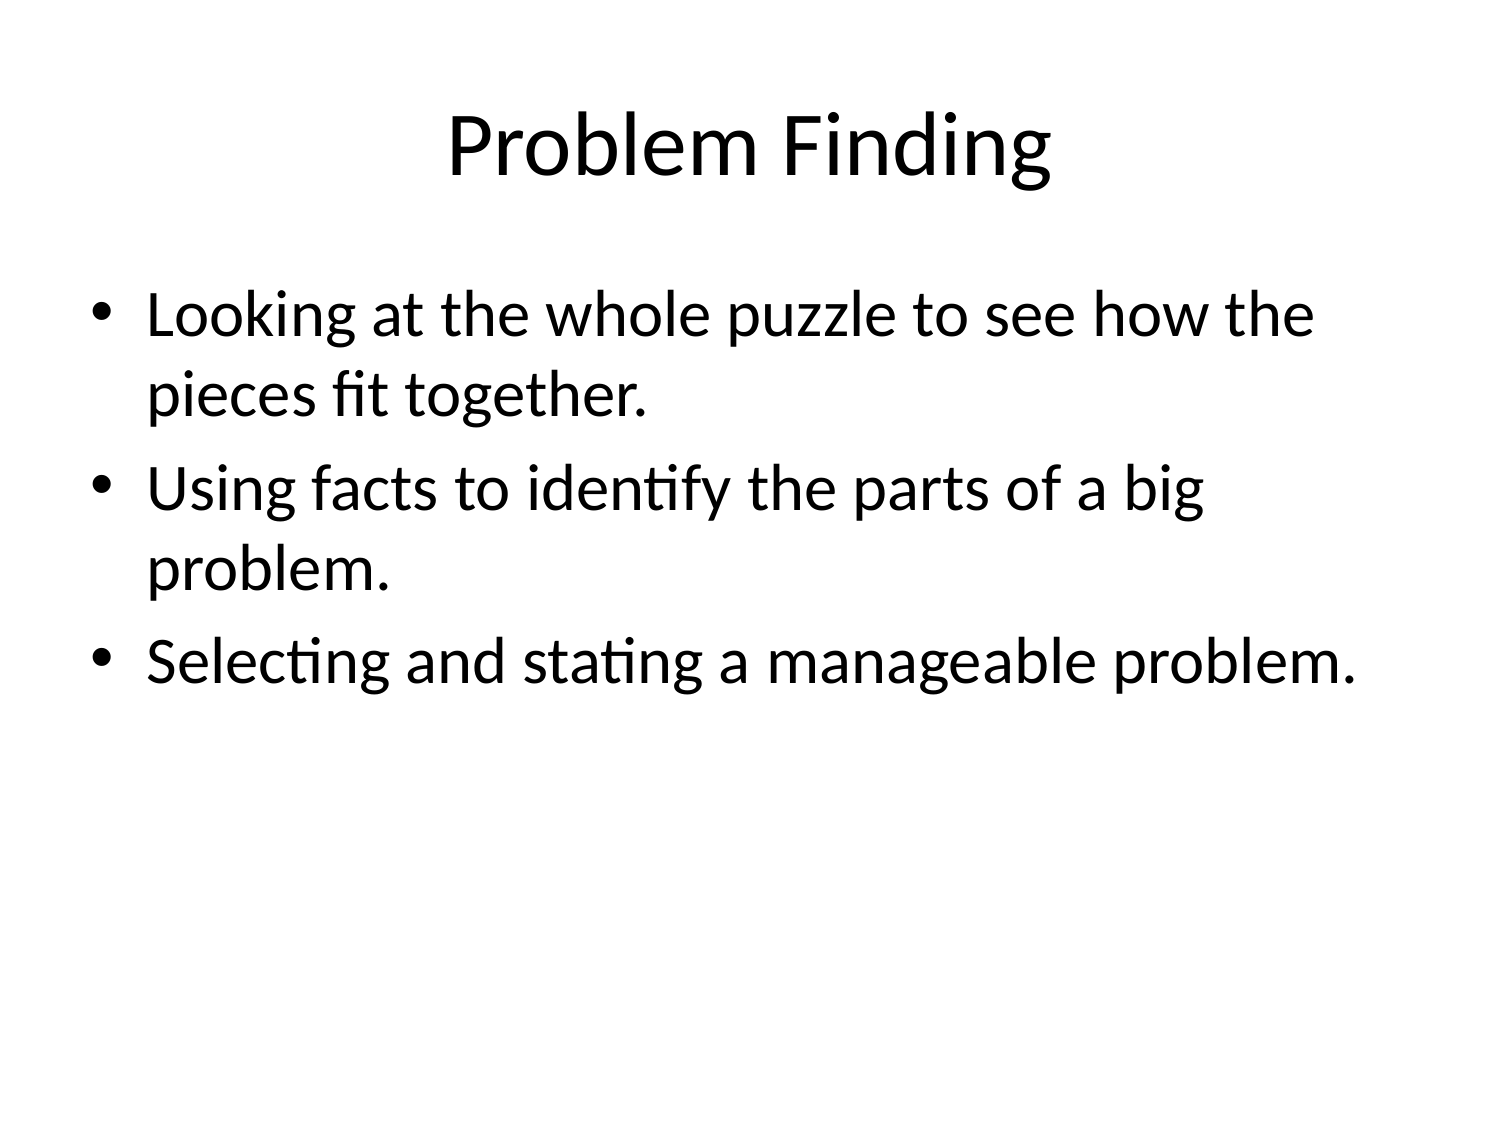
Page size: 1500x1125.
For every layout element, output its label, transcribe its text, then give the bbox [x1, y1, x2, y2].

list Looking at the whole puzzle to see how the pieces fit together. Using facts to identify the parts of a big problem. Selecting and stating a manageable problem. [75, 262, 1425, 1005]
title Problem Finding [75, 45, 1425, 233]
